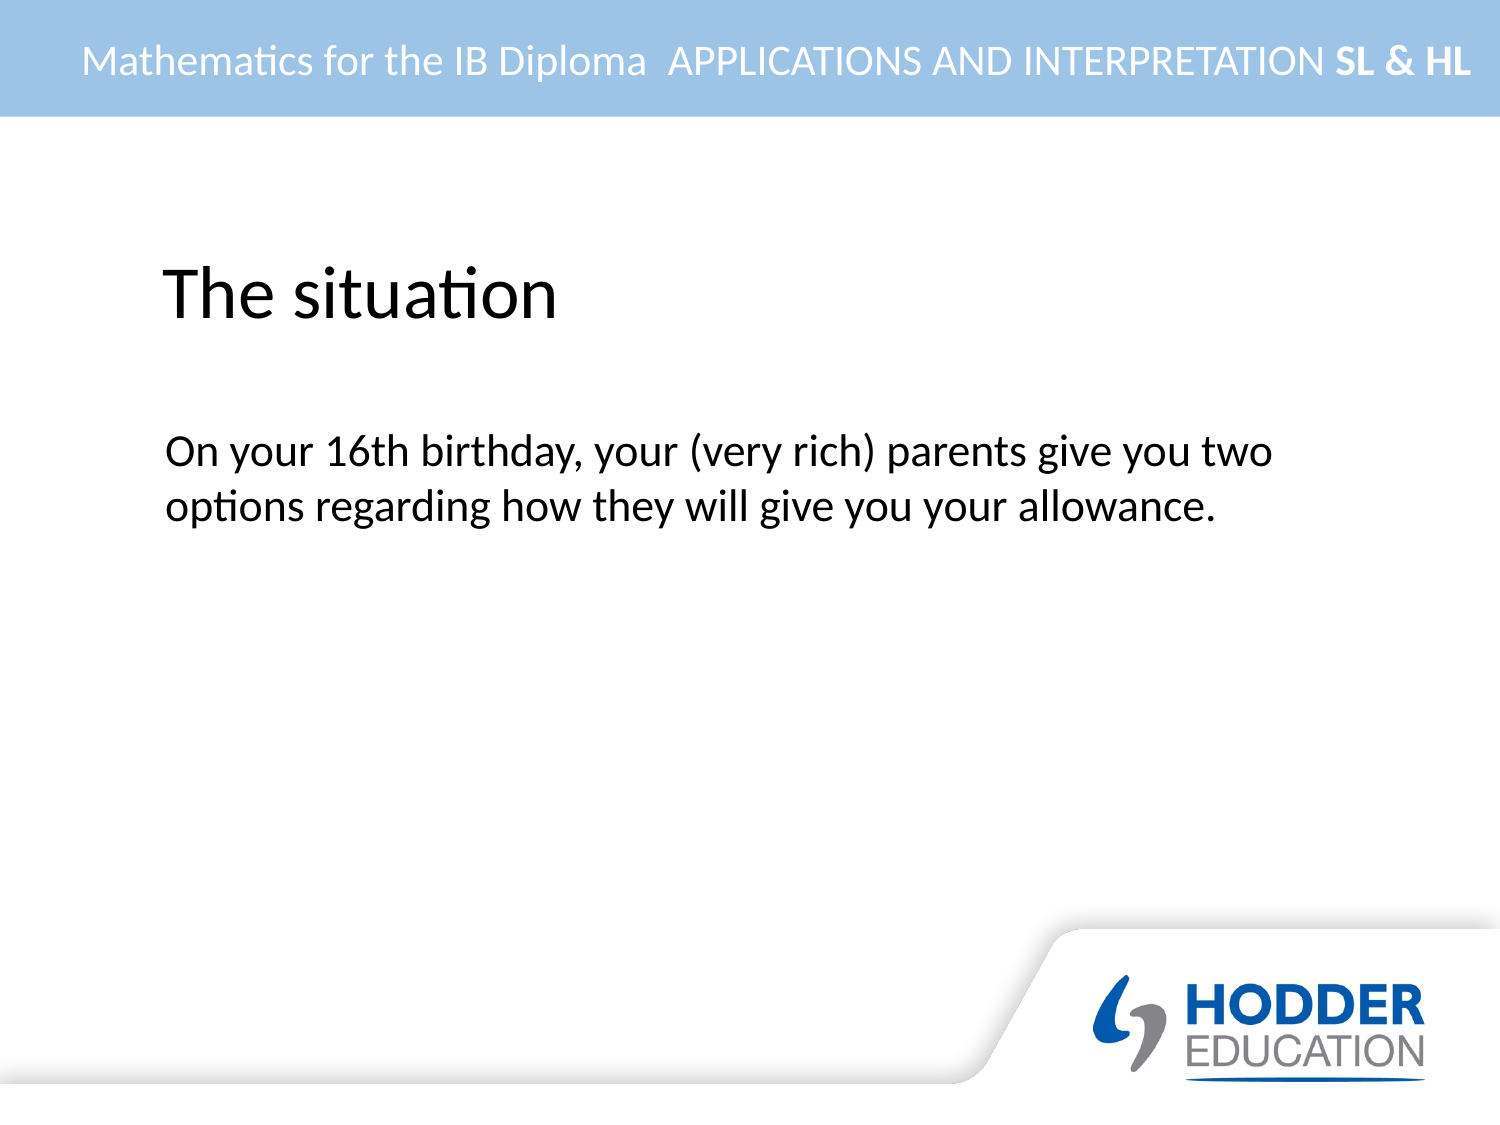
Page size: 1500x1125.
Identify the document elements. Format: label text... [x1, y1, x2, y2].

text_box Mathematics for the IB Diploma APPLICATIONS AND INTERPRETATION SL & HL [0, 0, 1500, 118]
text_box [0, 893, 1500, 1125]
text_box On your 16th birthday, your (very rich) parents give you two options regarding how they will give you your allowance. [147, 413, 1329, 539]
text_box The situation [147, 236, 1282, 341]
